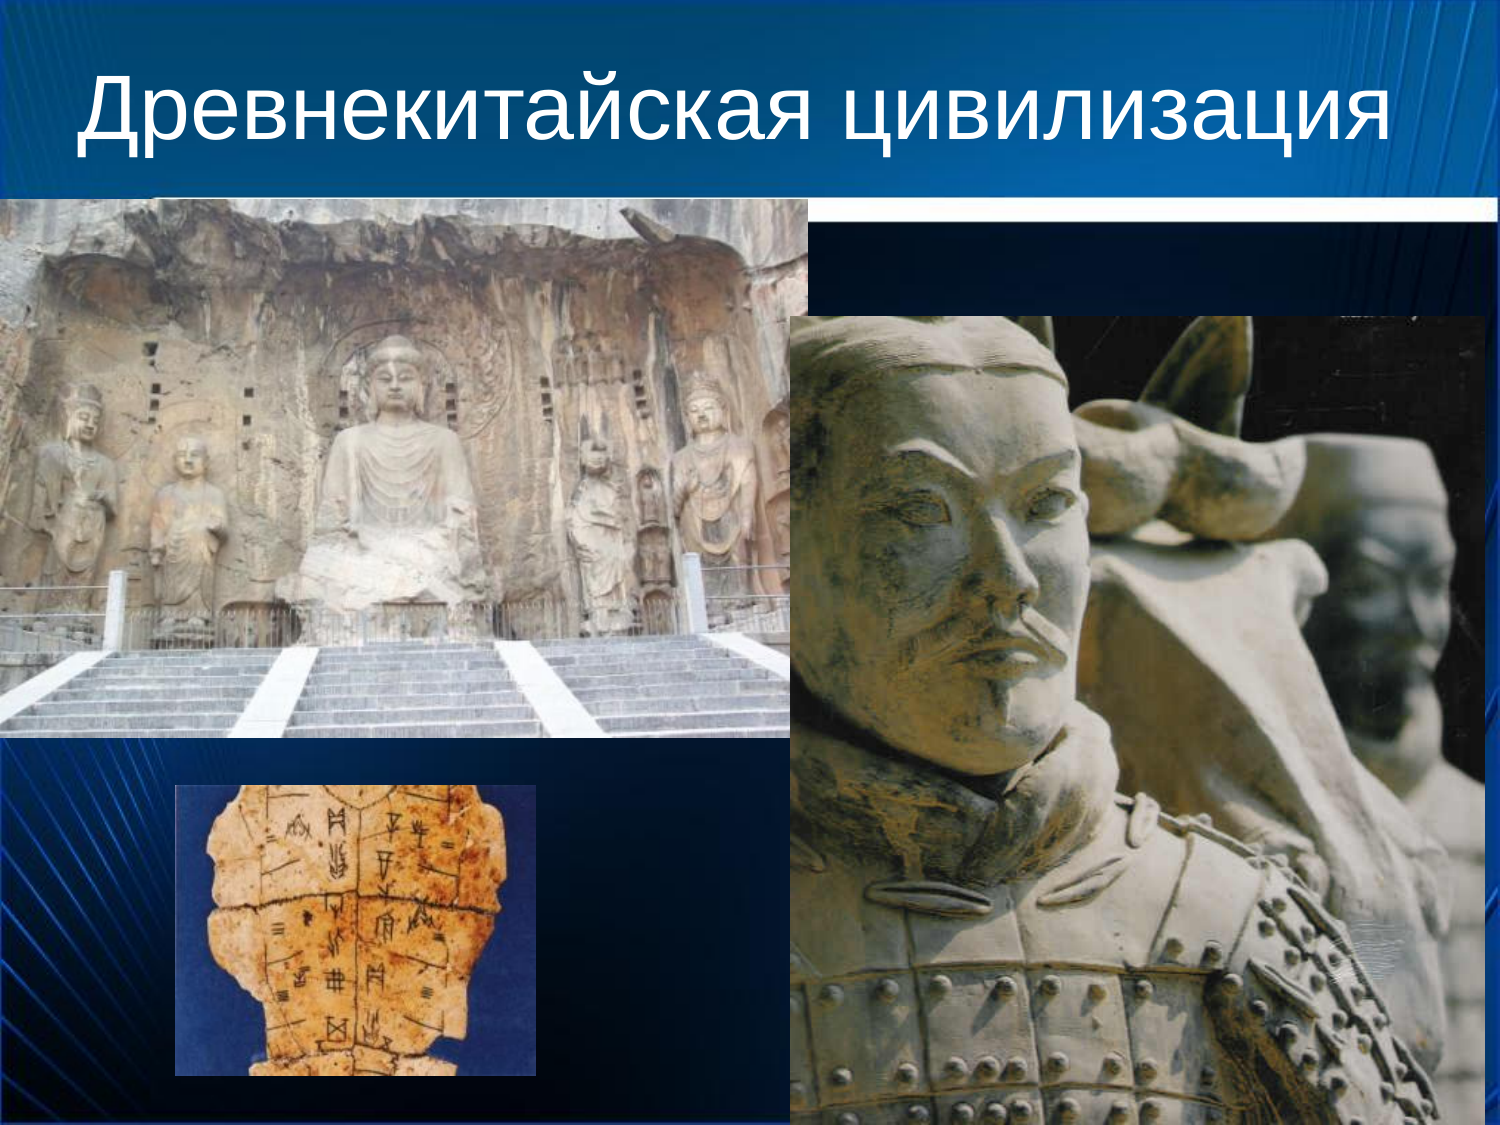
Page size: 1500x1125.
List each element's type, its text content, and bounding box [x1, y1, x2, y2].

title Древнекитайская цивилизация [62, 0, 1451, 206]
picture [0, 0, 1500, 1125]
